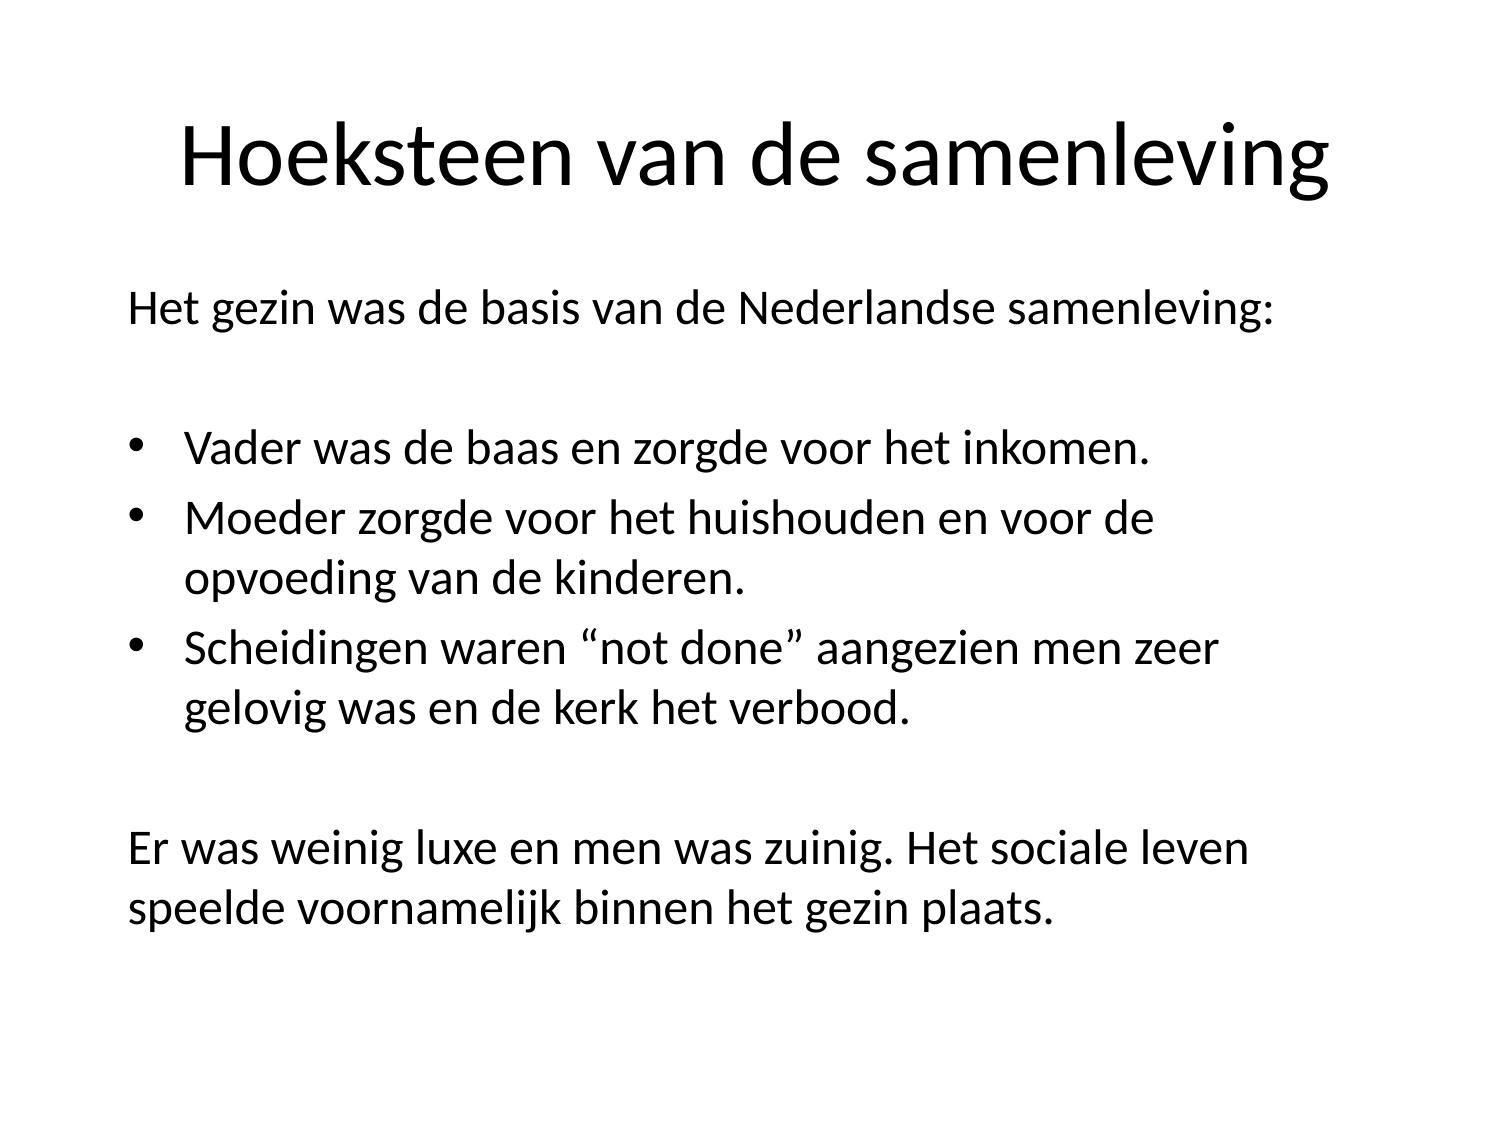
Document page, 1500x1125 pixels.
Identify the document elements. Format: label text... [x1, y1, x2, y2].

list Het gezin was de basis van de Nederlandse samenleving: Vader was de baas en zorgde voor het inkomen. Moeder zorgde voor het huishouden en voor de opvoeding van de kinderen. Scheidingen waren “not done” aangezien men zeer gelovig was en de kerk het verbood. Er was weinig luxe en men was zuinig. Het sociale leven speelde voornamelijk binnen het gezin plaats. [112, 267, 1388, 1000]
title Hoeksteen van de samenleving [53, 66, 1459, 232]
